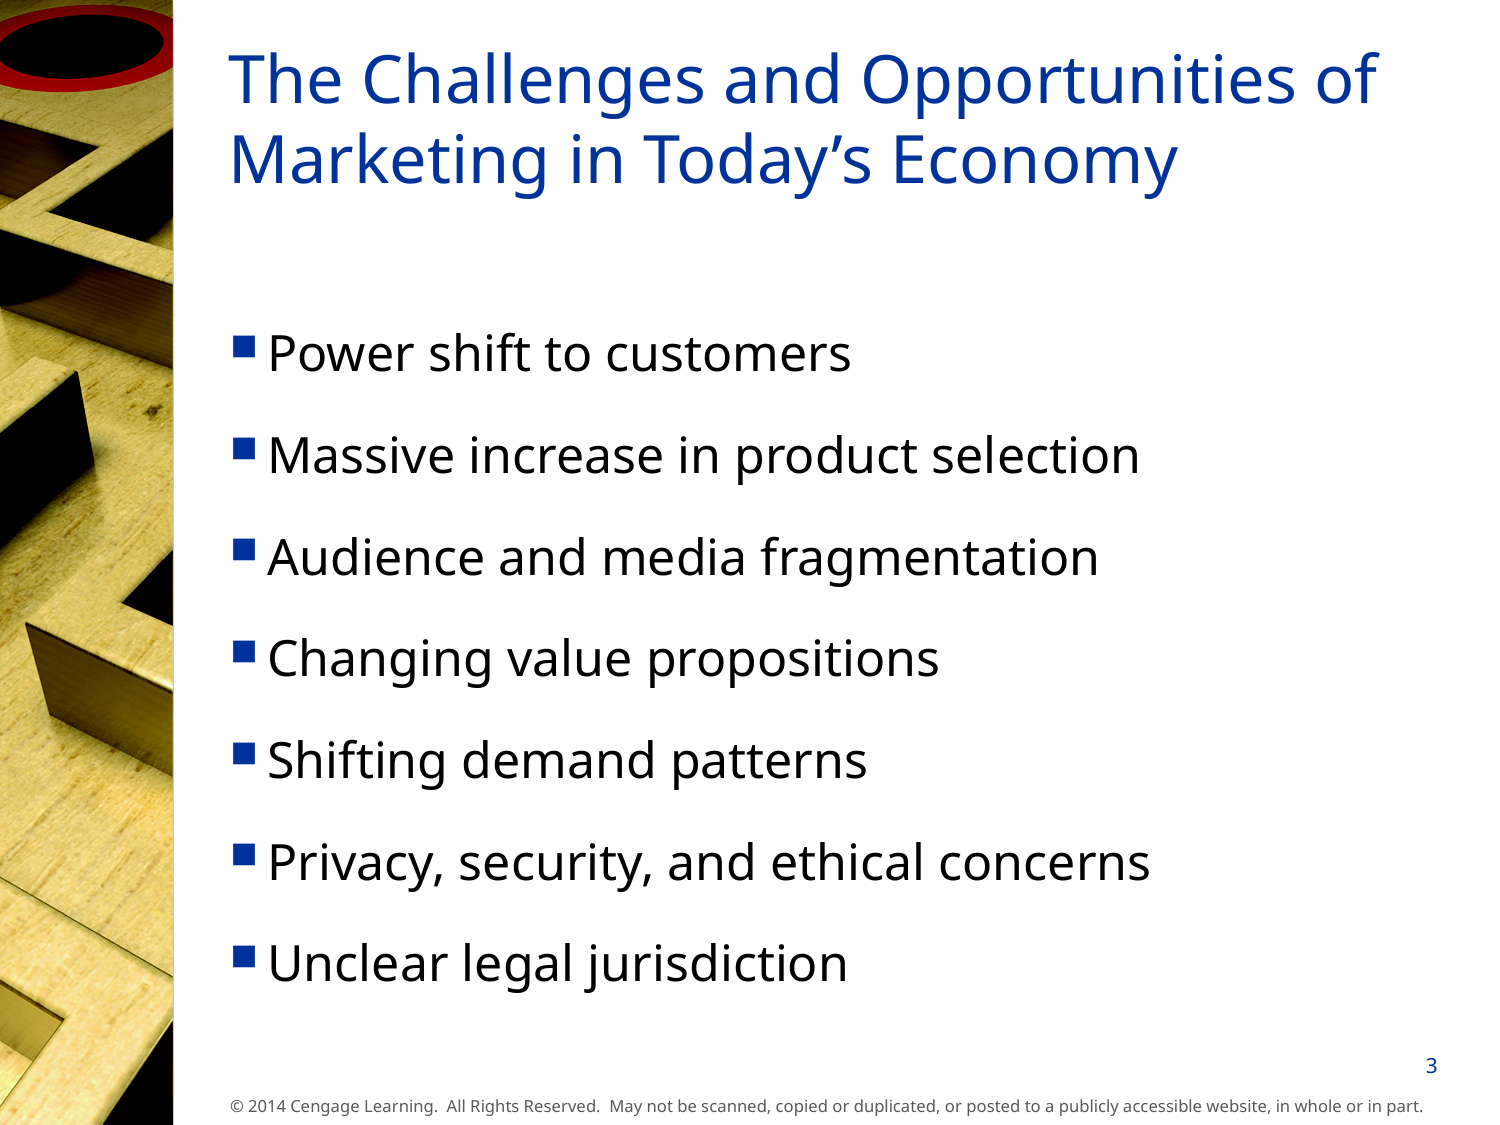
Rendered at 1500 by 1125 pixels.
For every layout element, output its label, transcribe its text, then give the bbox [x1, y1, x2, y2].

title The Challenges and Opportunities of Marketing in Today’s Economy [213, 29, 1454, 213]
slide_number 3 [1386, 1037, 1478, 1097]
picture [0, 0, 174, 1125]
list Power shift to customers Massive increase in product selection Audience and media fragmentation Changing value propositions Shifting demand patterns Privacy, security, and ethical concerns Unclear legal jurisdiction [215, 212, 1478, 1078]
